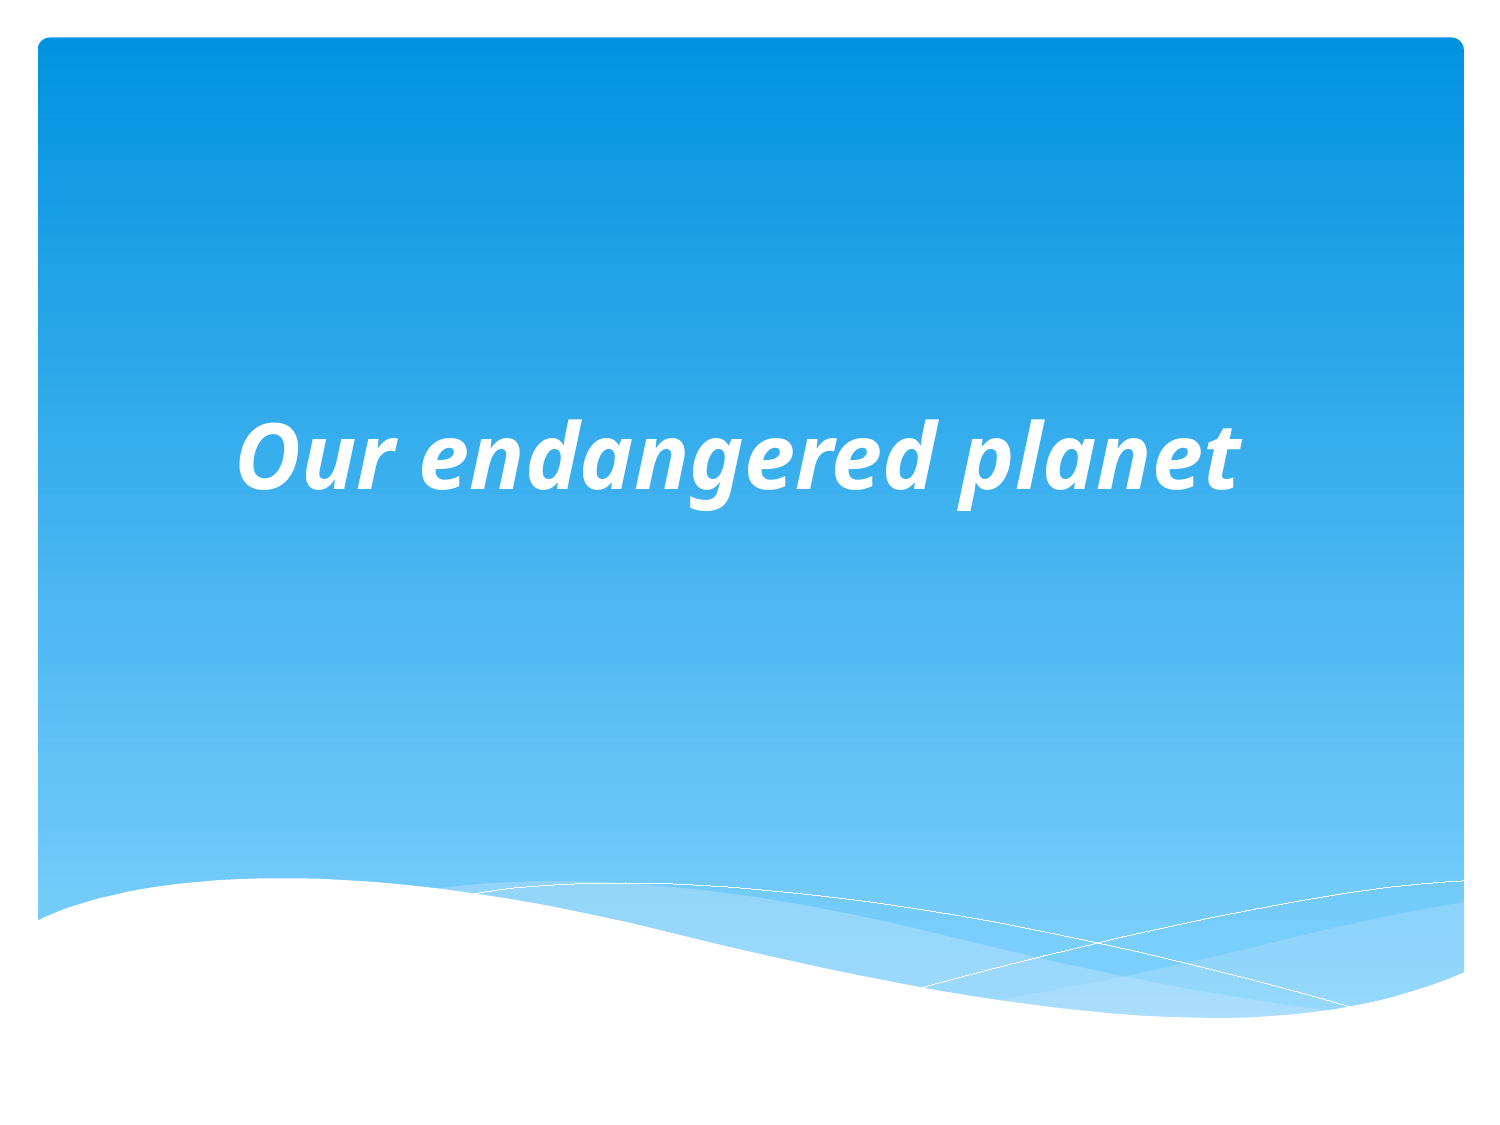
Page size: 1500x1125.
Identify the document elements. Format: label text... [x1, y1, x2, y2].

title Our endangered planet [112, 349, 1388, 516]
